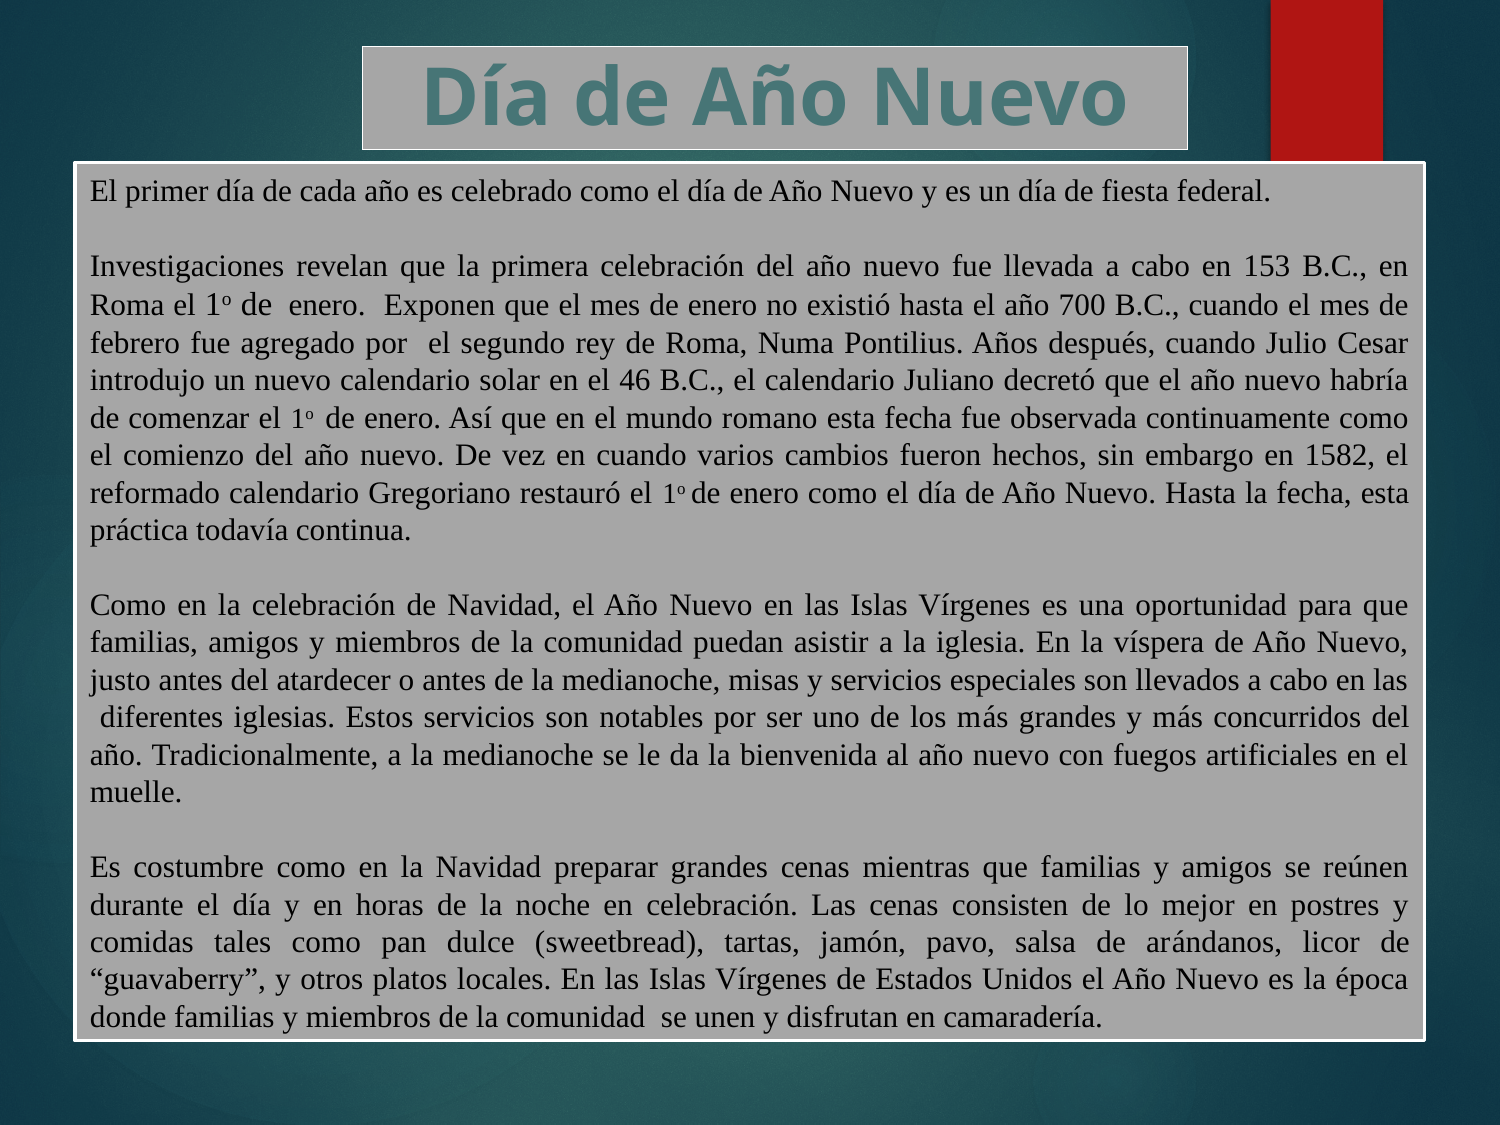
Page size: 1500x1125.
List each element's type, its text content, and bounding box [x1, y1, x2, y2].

text_box Día de Año Nuevo [362, 46, 1188, 150]
text_box El primer día de cada año es celebrado como el día de Año Nuevo y es un día de fiesta federal. Investigaciones revelan que la primera celebración del año nuevo fue llevada a cabo en 153 B.C., en Roma el 1o de enero. Exponen que el mes de enero no existió hasta el año 700 B.C., cuando el mes de febrero fue agregado por el segundo rey de Roma, Numa Pontilius. Años después, cuando Julio Cesar introdujo un nuevo calendario solar en el 46 B.C., el calendario Juliano decretó que el año nuevo habría de comenzar el 1o de enero. Así que en el mundo romano esta fecha fue observada continuamente como el comienzo del año nuevo. De vez en cuando varios cambios fueron hechos, sin embargo en 1582, el reformado calendario Gregoriano restauró el 1o de enero como el día de Año Nuevo. Hasta la fecha, esta práctica todavía continua. Como en la celebración de Navidad, el Año Nuevo en las Islas Vírgenes es una oportunidad para que familias, amigos y miembros de la comunidad puedan asistir a la iglesia. En la víspera de Año Nuevo, justo antes del atardecer o antes de la medianoche, misas y servicios especiales son llevados a cabo en las diferentes iglesias. Estos servicios son notables por ser uno de los más grandes y más concurridos del año. Tradicionalmente, a la medianoche se le da la bienvenida al año nuevo con fuegos artificiales en el muelle. Es costumbre como en la Navidad preparar grandes cenas mientras que familias y amigos se reúnen durante el día y en horas de la noche en celebración. Las cenas consisten de lo mejor en postres y comidas tales como pan dulce (sweetbread), tartas, jamón, pavo, salsa de arándanos, licor de “guavaberry”, y otros platos locales. En las Islas Vírgenes de Estados Unidos el Año Nuevo es la época donde familias y miembros de la comunidad se unen y disfrutan en camaradería. [73, 161, 1426, 1042]
